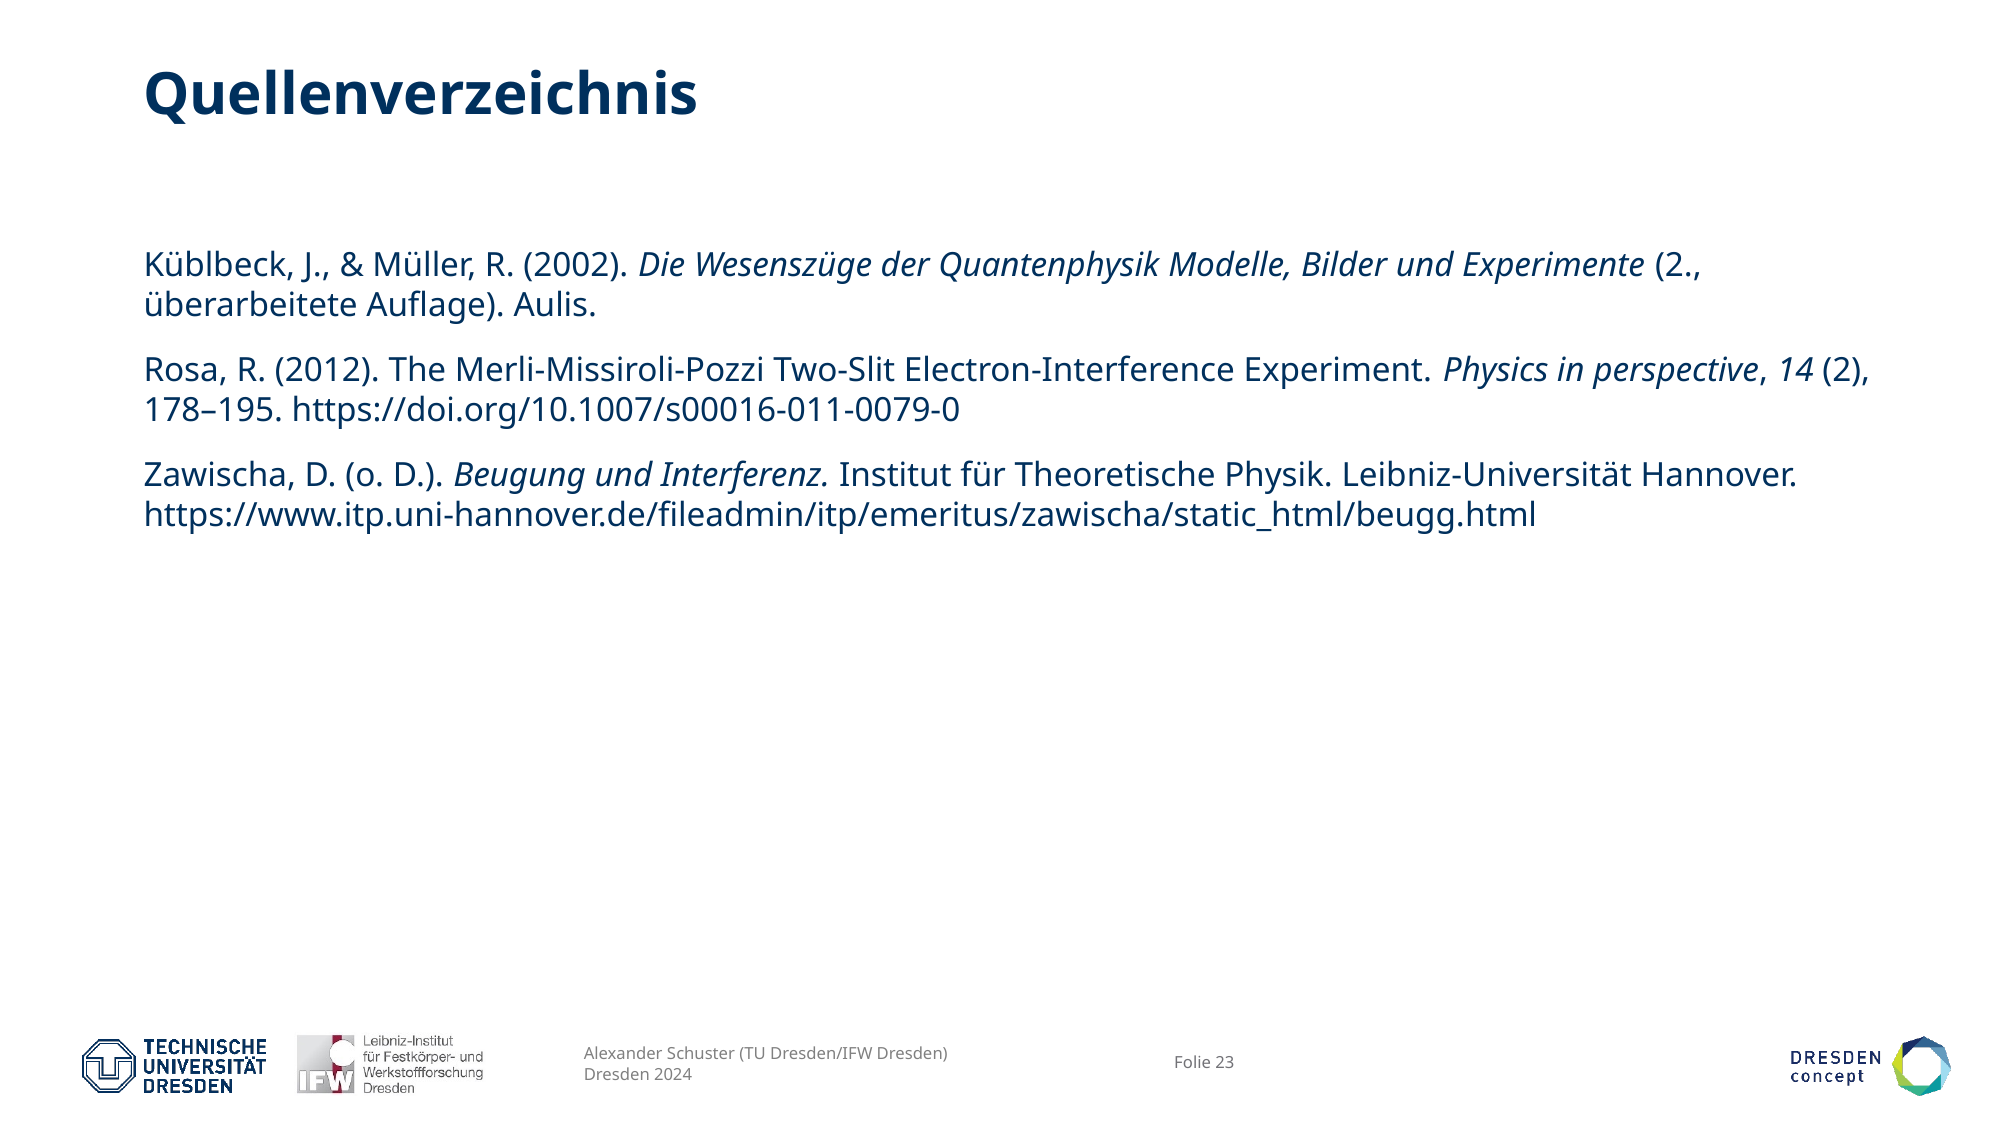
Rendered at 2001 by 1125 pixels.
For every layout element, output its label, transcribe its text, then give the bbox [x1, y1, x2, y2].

picture [294, 1032, 486, 1096]
title Quellenverzeichnis [143, 56, 1880, 169]
picture [1791, 1036, 1951, 1096]
list Küblbeck, J., & Müller, R. (2002). Die Wesenszüge der Quantenphysik Modelle, Bilder und Experimente (2., überarbeitete Auflage). Aulis. Rosa, R. (2012). The Merli-Missiroli-Pozzi Two-Slit Electron-Interference Experiment. Physics in perspective, 14 (2), 178–195. https://doi.org/10.1007/s00016-011-0079-0 Zawischa, D. (o. D.). Beugung und Interferenz. Institut für Theoretische Physik. Leibniz-Universität Hannover. https://www.itp.uni-hannover.de/fileadmin/itp/emeritus/zawischa/static_html/beugg.html [143, 243, 1880, 957]
picture [82, 1039, 266, 1093]
